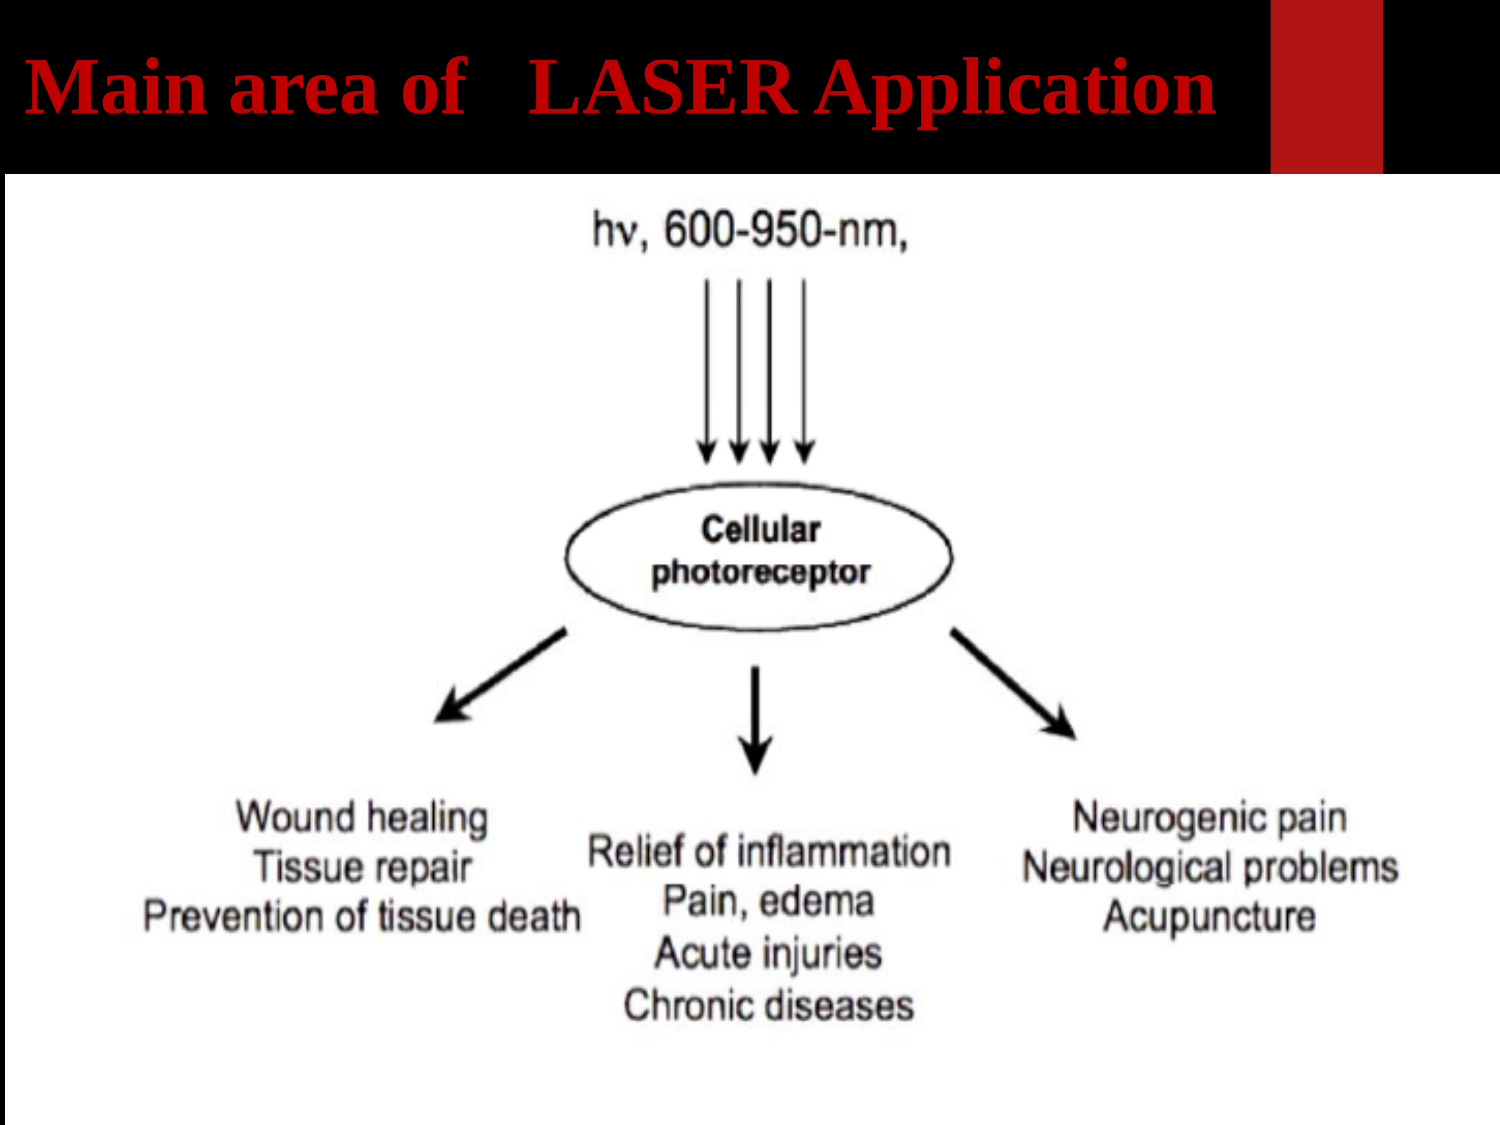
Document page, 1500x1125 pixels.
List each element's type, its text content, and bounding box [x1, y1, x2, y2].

picture [4, 174, 1500, 1125]
title Main area of LASER Application [5, 24, 1238, 143]
